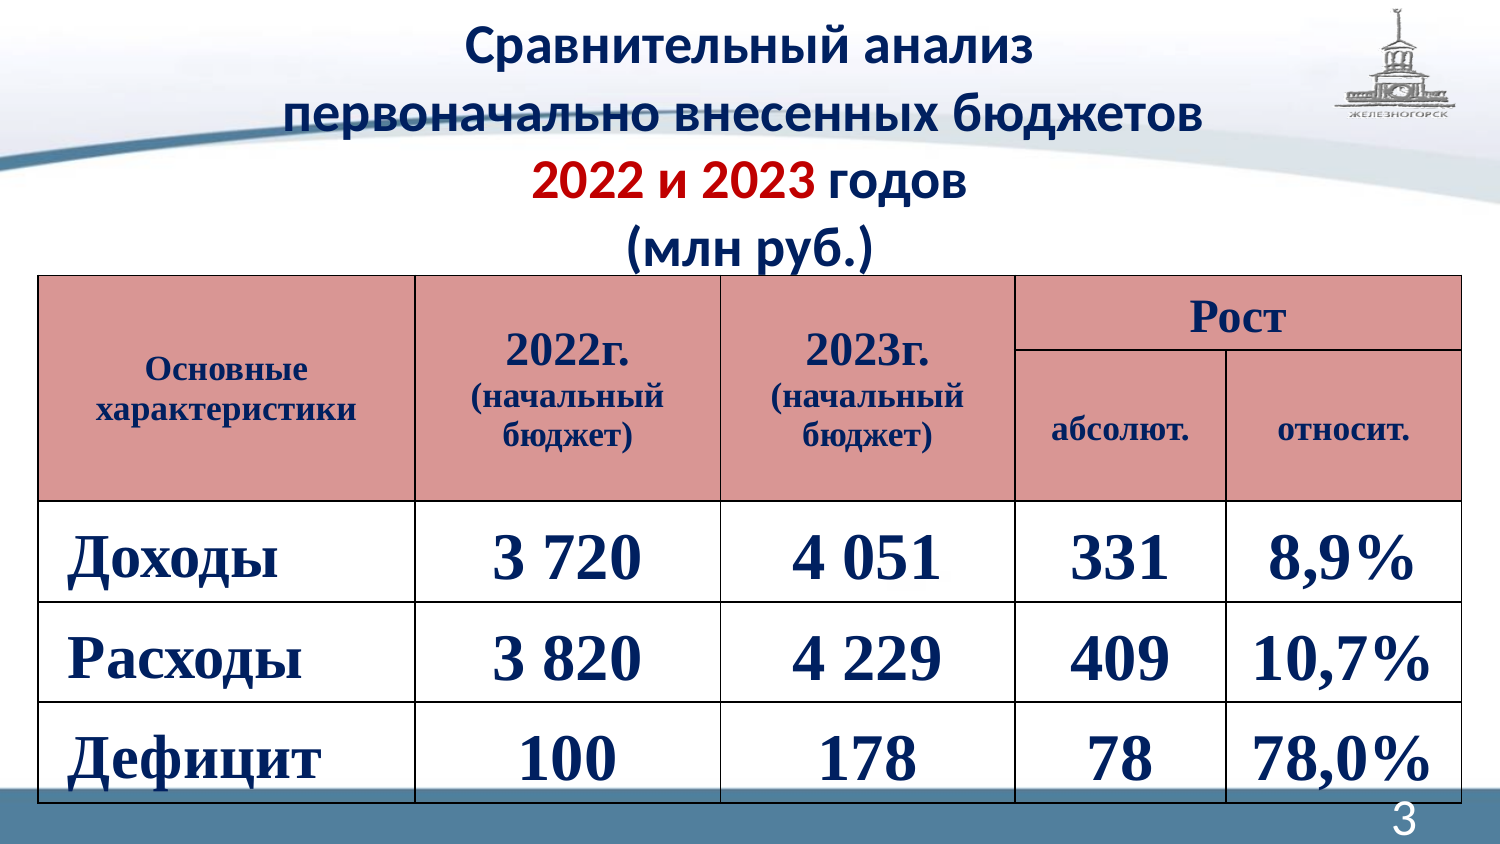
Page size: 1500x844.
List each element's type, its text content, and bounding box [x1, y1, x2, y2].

table_cell 3 720 [416, 502, 720, 601]
table_cell 78 [1016, 703, 1225, 757]
table_header Основные характеристики [39, 276, 414, 500]
table_header Рост [1016, 276, 1461, 349]
table_cell 3 820 [416, 603, 720, 701]
table_cell Расходы [39, 603, 414, 701]
table_header 2023г. (начальный бюджет) [721, 276, 1014, 500]
table_cell 4 229 [721, 603, 1014, 701]
table_cell Дефицит [39, 703, 414, 802]
table_cell 78,0% [1227, 703, 1461, 776]
table_cell относит. [1227, 351, 1461, 500]
table_cell Доходы [39, 502, 414, 601]
text_box Сравнительный анализ первоначально внесенных бюджетов 2022 и 2023 годов (млн руб.) [165, 0, 1335, 275]
table_cell 178 [721, 703, 1014, 757]
table_header 2022г. (начальный бюджет) [416, 276, 720, 500]
table_cell 100 [416, 703, 720, 757]
table_cell 10,7% [1227, 603, 1461, 701]
table_cell 4 051 [721, 502, 1014, 601]
table_cell 8,9% [1227, 502, 1461, 601]
table_cell 409 [1016, 603, 1225, 701]
picture [1328, 0, 1459, 121]
table_cell 331 [1016, 502, 1225, 601]
table_cell абсолют. [1016, 351, 1225, 500]
text_box 3 [1375, 776, 1471, 844]
text_box [242, 757, 1424, 844]
